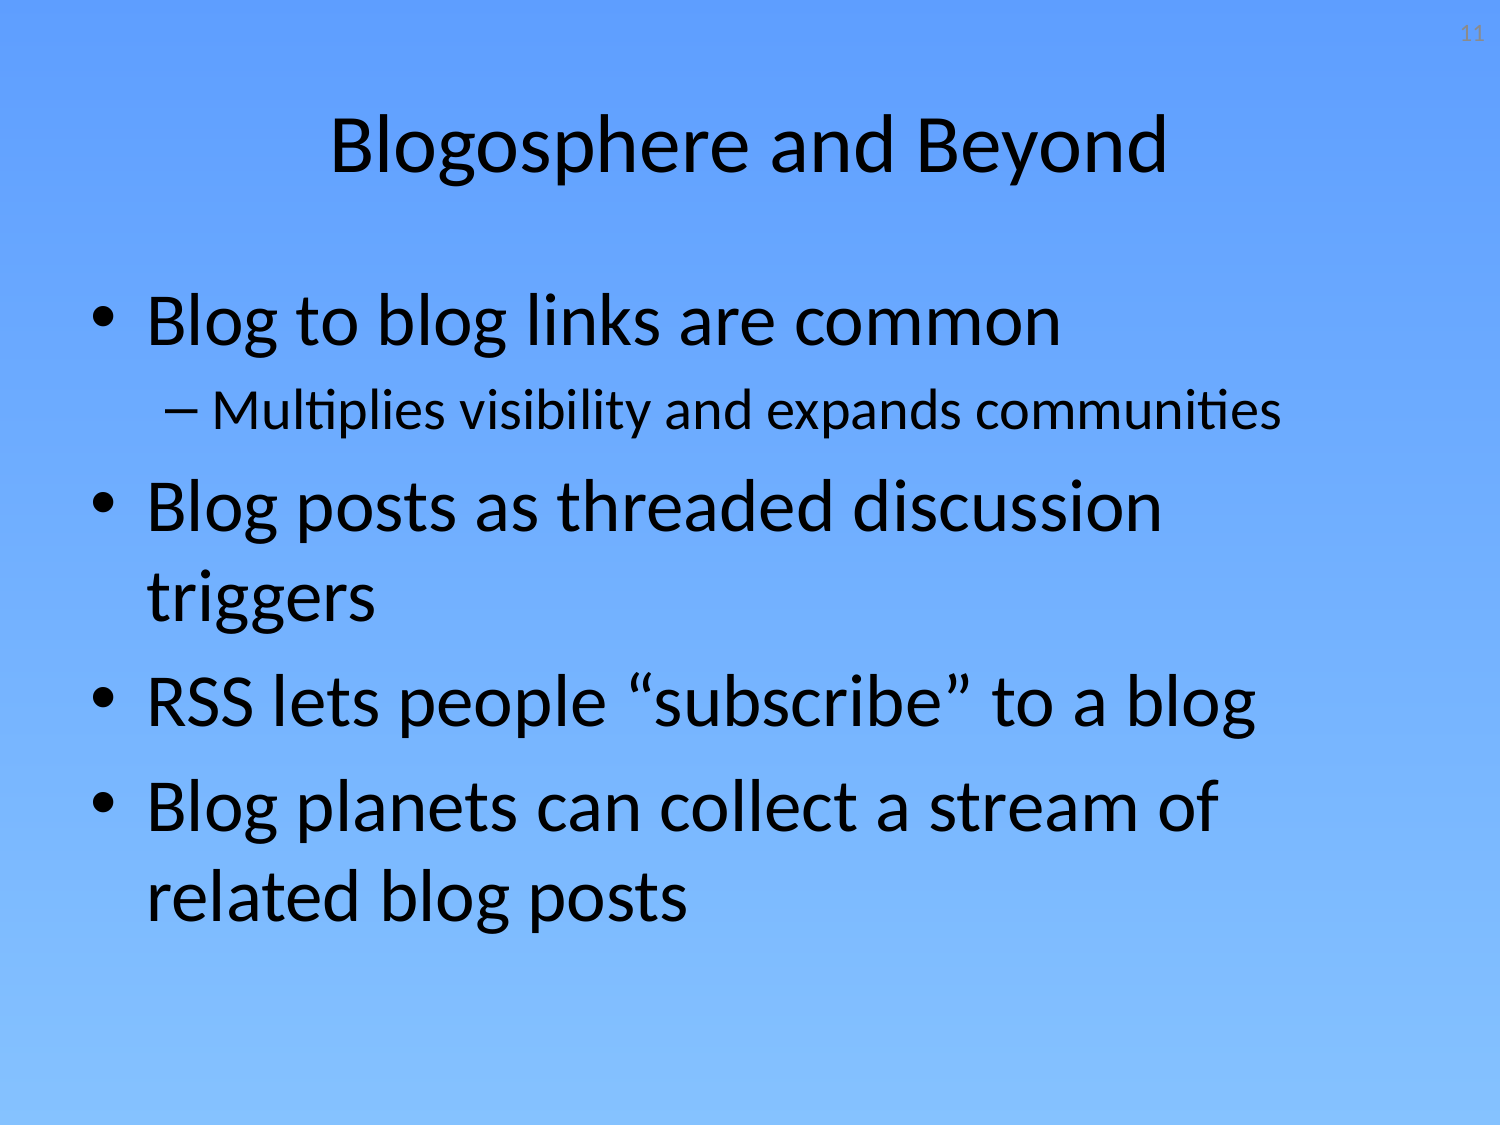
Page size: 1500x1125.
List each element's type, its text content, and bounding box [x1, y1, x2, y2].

list Blog to blog links are common Multiplies visibility and expands communities Blog posts as threaded discussion triggers RSS lets people “subscribe” to a blog Blog planets can collect a stream of related blog posts [74, 262, 1426, 1006]
title Blogosphere and Beyond [74, 44, 1426, 233]
slide_number 11 [1400, 0, 1500, 63]
